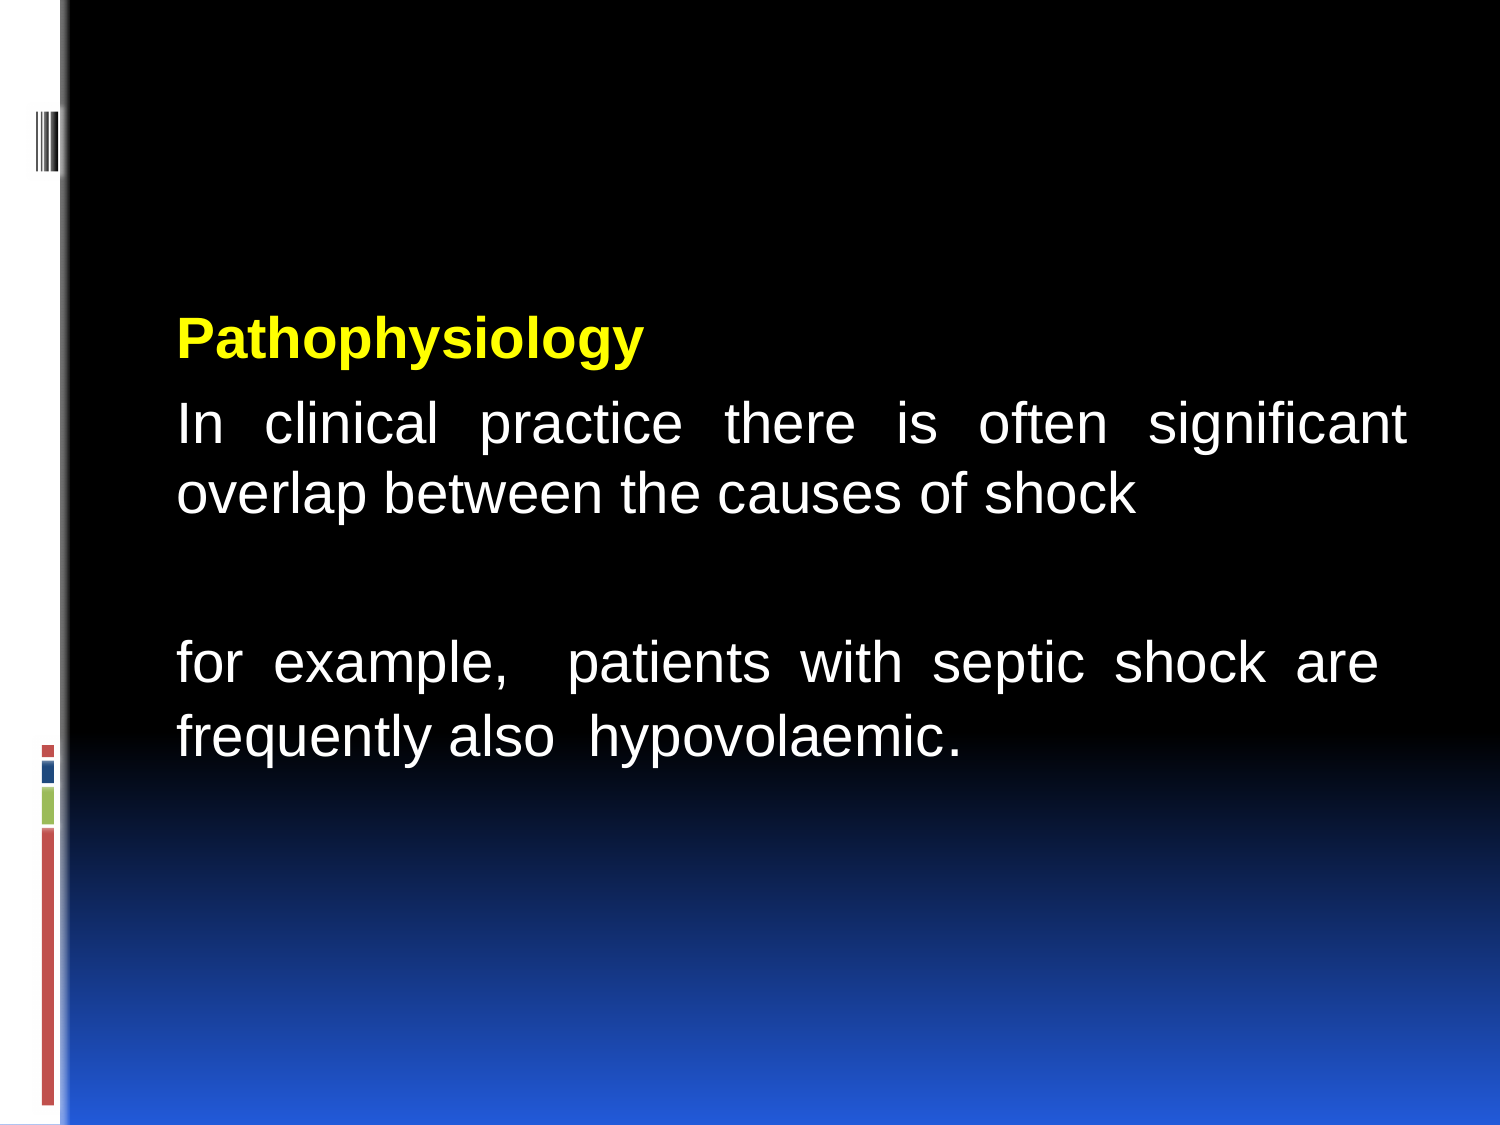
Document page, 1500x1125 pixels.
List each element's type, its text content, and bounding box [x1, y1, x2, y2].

list Pathophysiology In clinical practice there is often significant overlap between the causes of shock for example, patients with septic shock are frequently also hypovolaemic. [149, 292, 1426, 1043]
